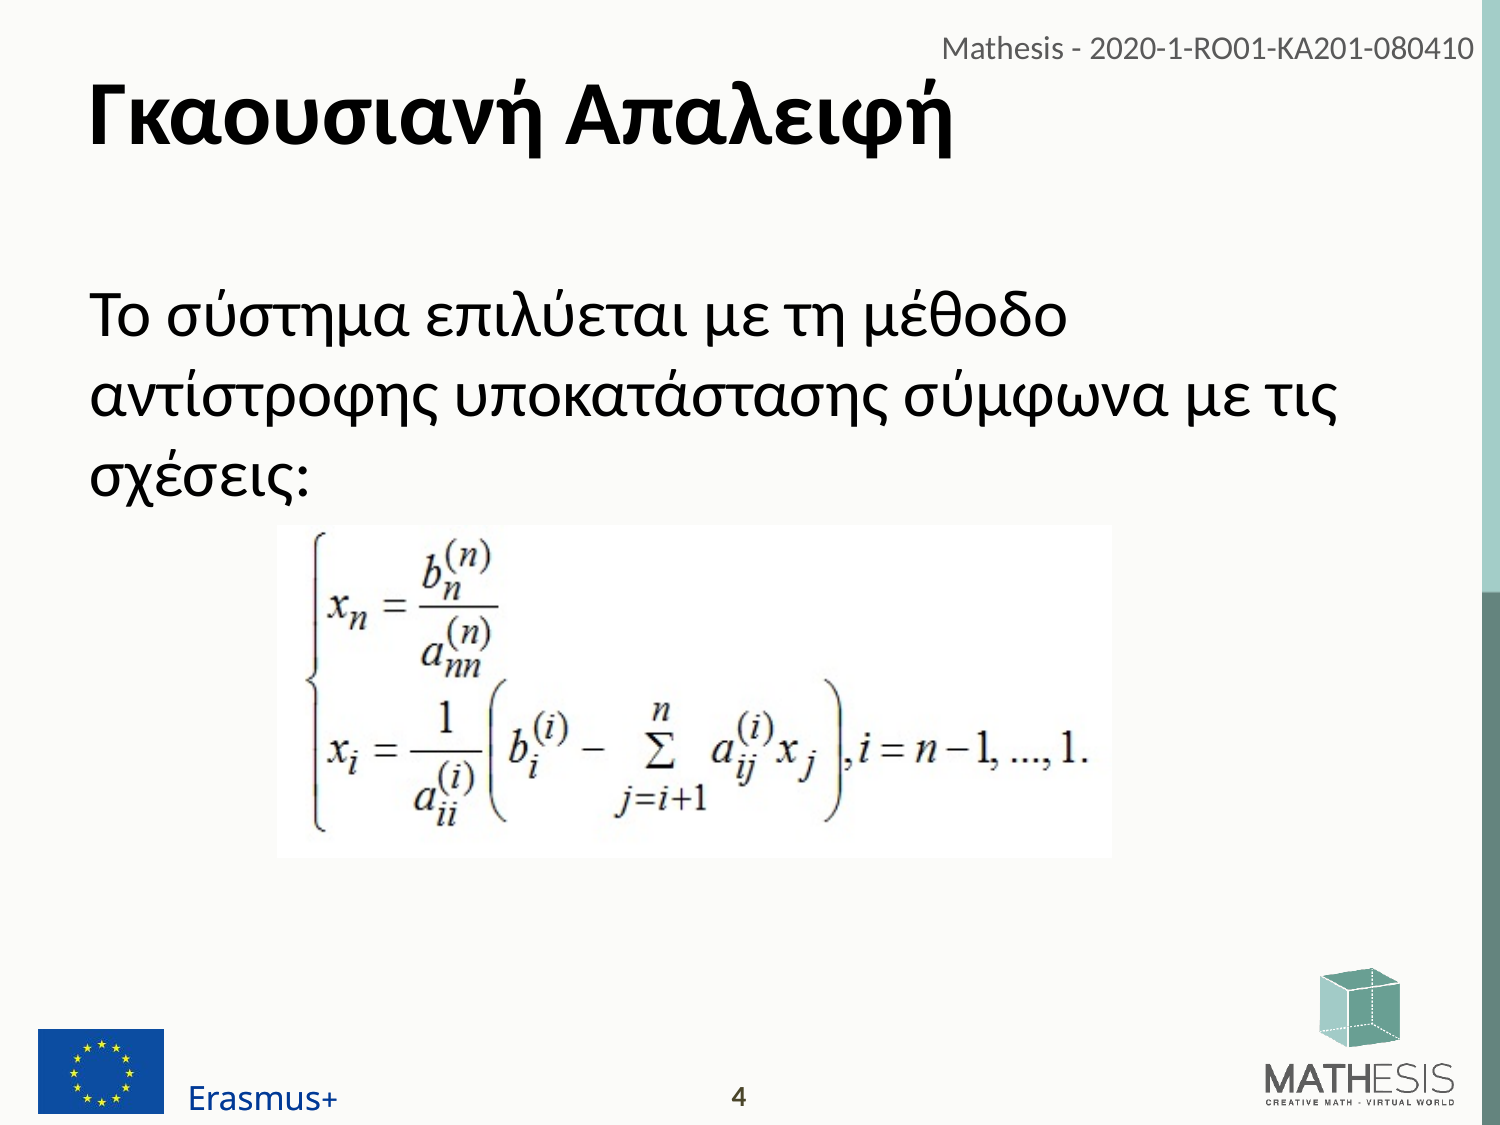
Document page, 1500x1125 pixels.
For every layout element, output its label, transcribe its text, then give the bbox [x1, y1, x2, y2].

title Γκαουσιανή Απαλειφή [75, 45, 1425, 233]
picture [277, 525, 1113, 859]
list Το σύστημα επιλύεται με τη μέθοδο αντίστροφης υποκατάστασης σύμφωνα με τις σχέσεις: [75, 262, 1425, 551]
picture [38, 1029, 164, 1114]
